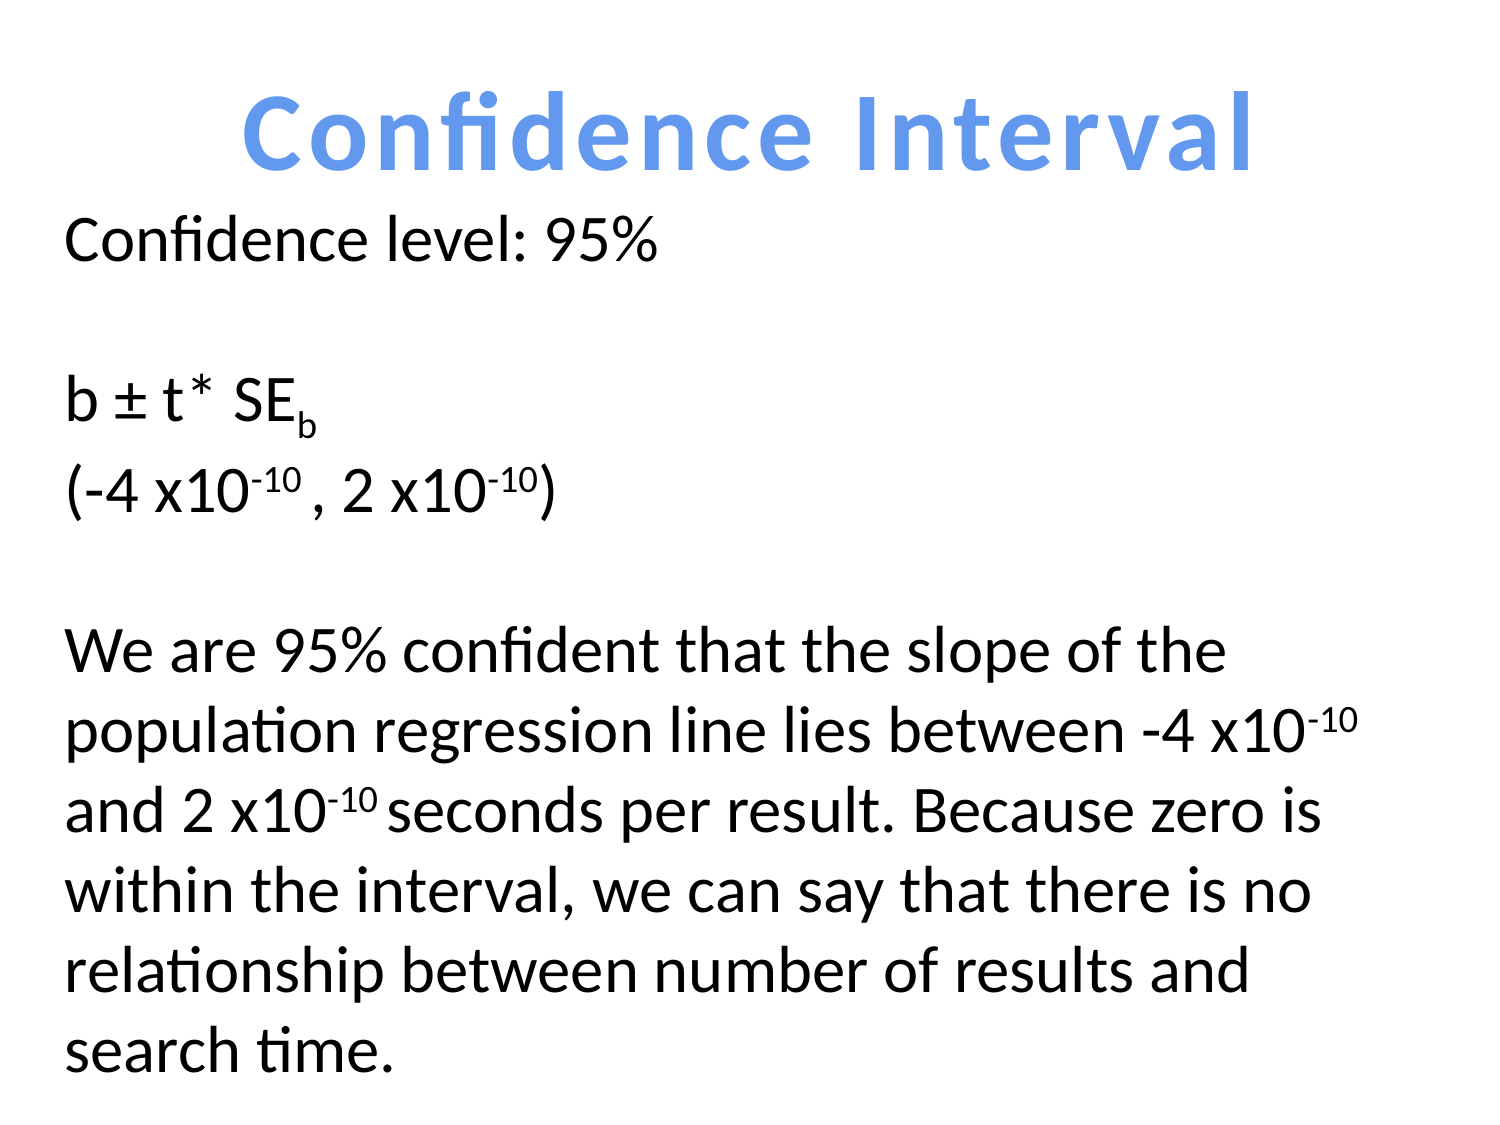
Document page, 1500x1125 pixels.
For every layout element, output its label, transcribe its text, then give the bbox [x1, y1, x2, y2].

text_box Confidence level: 95% b ± t* SEb (-4 x10-10 , 2 x10-10) We are 95% confident that the slope of the population regression line lies between -4 x10-10 and 2 x10-10 seconds per result. Because zero is within the interval, we can say that there is no relationship between number of results and search time. [50, 187, 1450, 1093]
text_box Confidence Interval [227, 49, 1273, 187]
